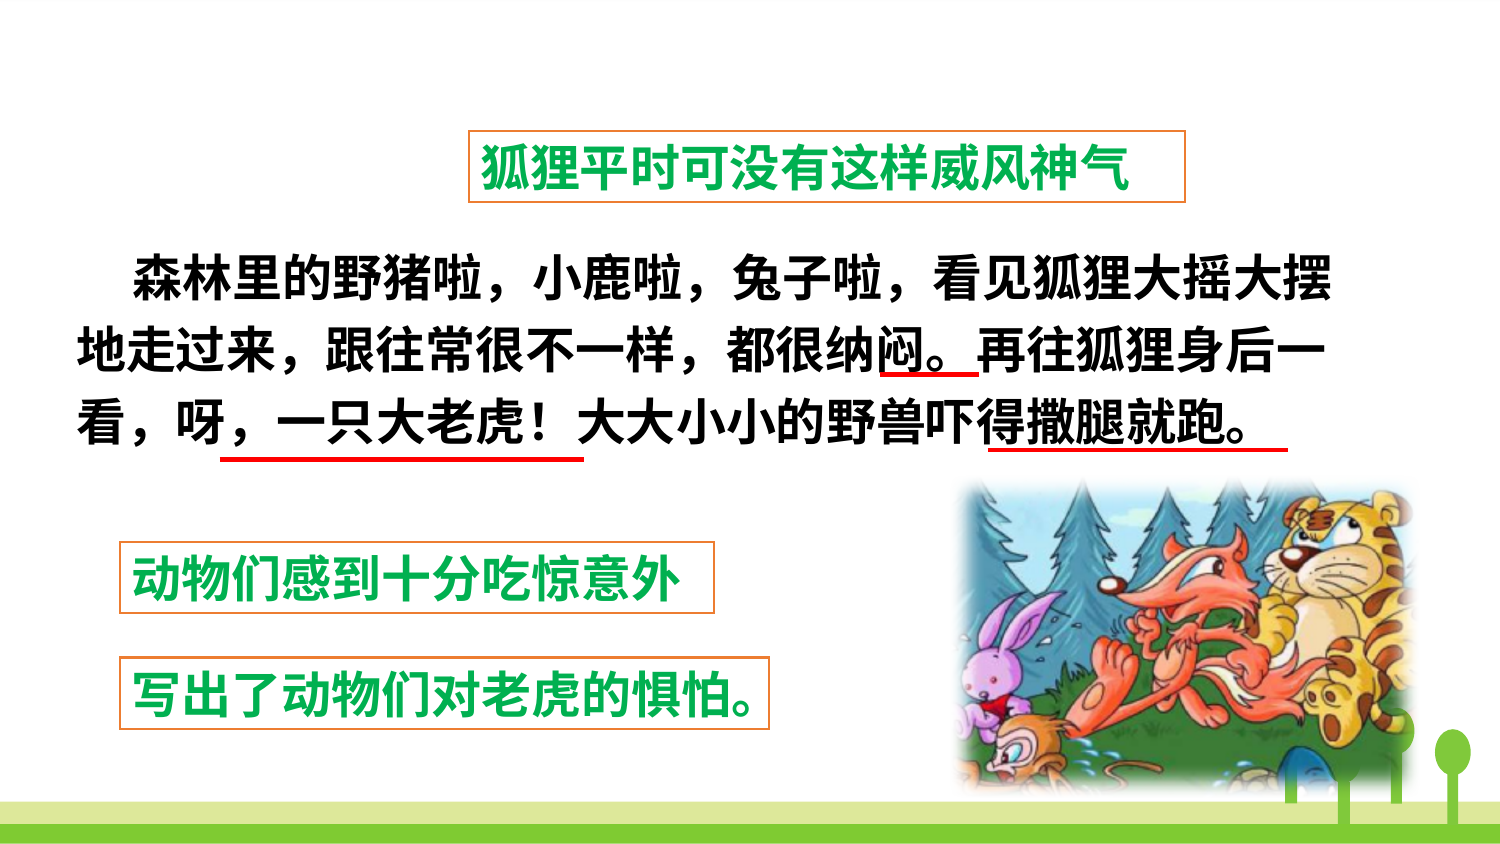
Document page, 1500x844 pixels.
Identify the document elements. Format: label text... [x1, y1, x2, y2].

text_box 森林里的野猪啦，小鹿啦，兔子啦，看见狐狸大摇大摆地走过来，跟往常很不一样，都很纳闷。再往狐狸身后一看，呀，一只大老虎！大大小小的野兽吓得撒腿就跑。 [64, 228, 1350, 457]
picture [0, 0, 1500, 801]
text_box 狐狸平时可没有这样威风神气 [468, 130, 1186, 203]
text_box 写出了动物们对老虎的惧怕。 [119, 656, 770, 730]
text_box 动物们感到十分吃惊意外 [119, 541, 715, 614]
